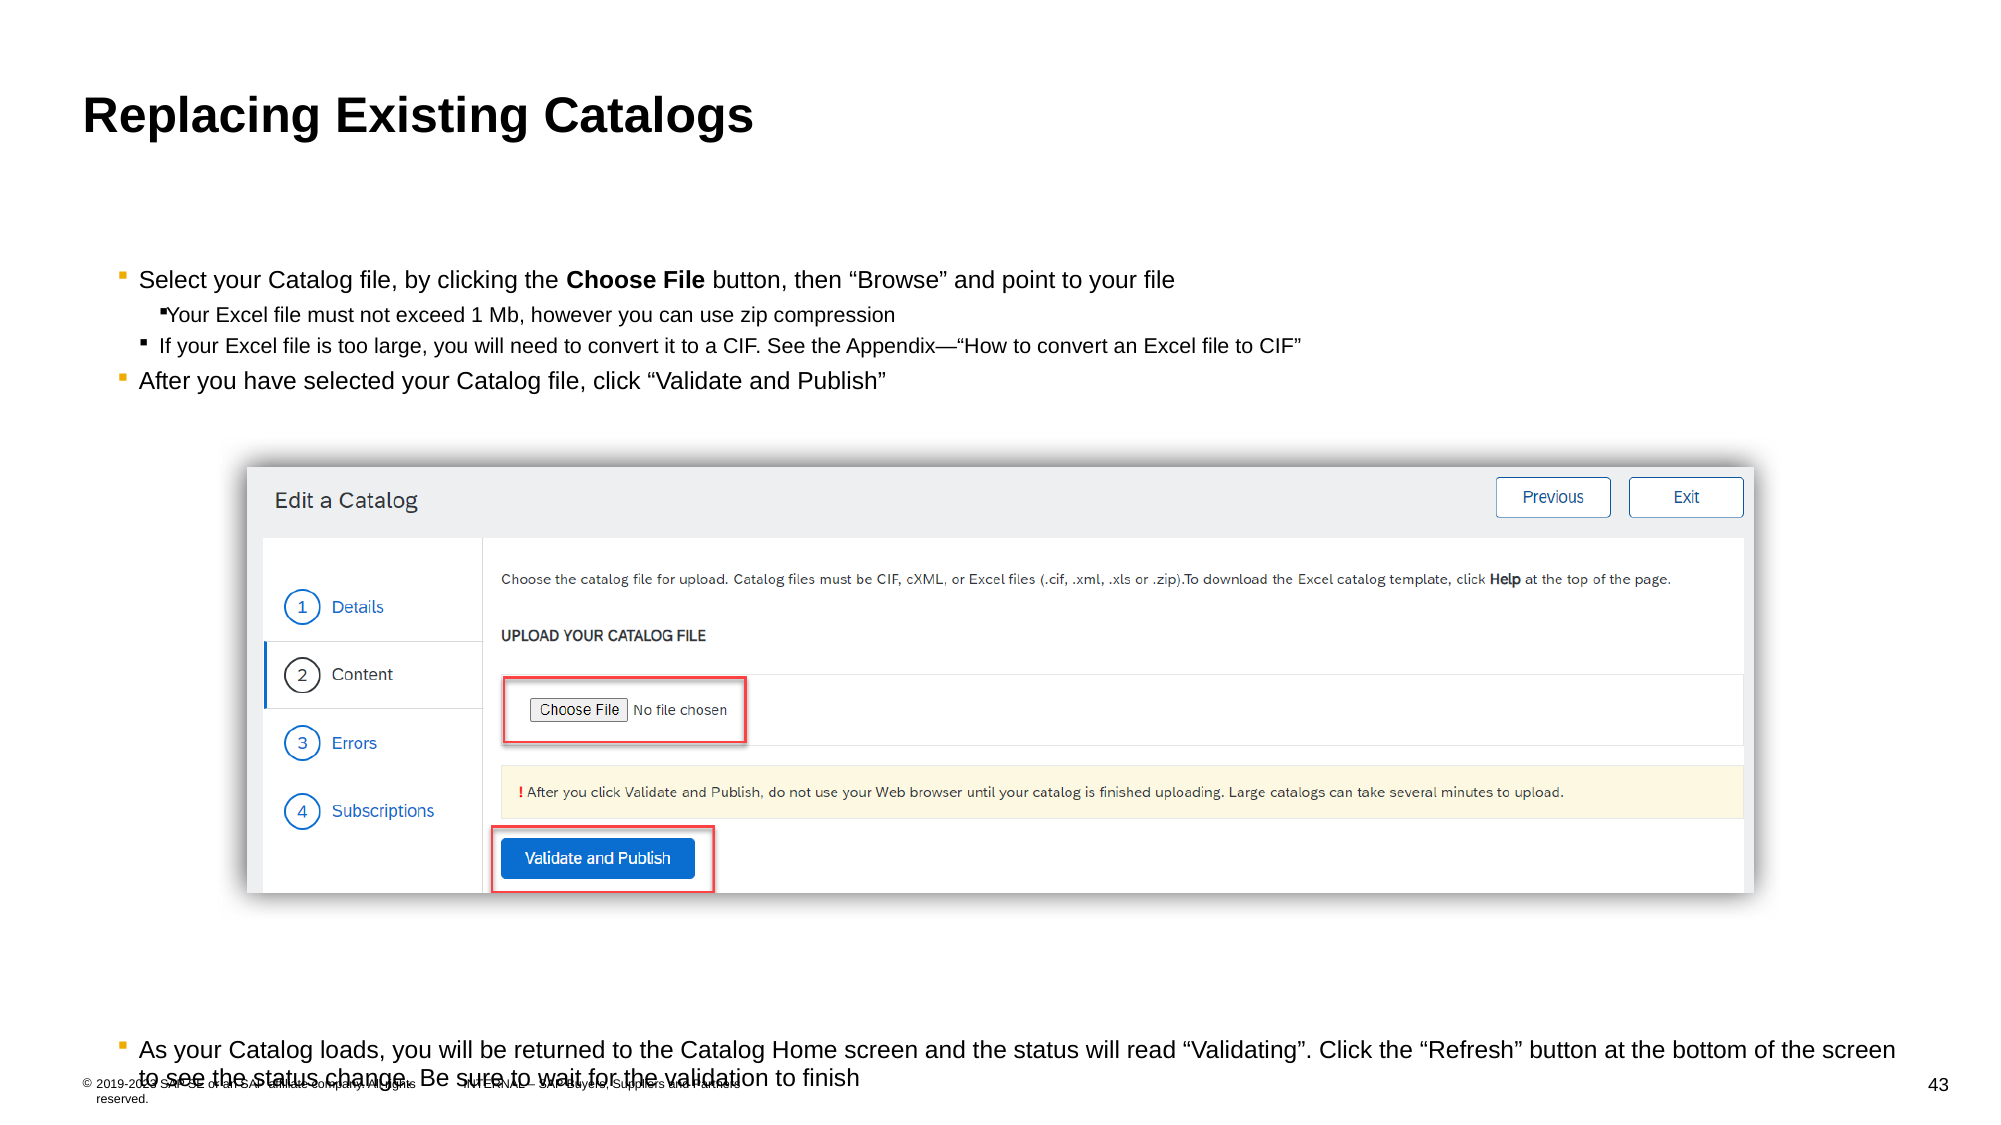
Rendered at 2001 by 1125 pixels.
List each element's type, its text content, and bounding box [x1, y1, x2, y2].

list Select your Catalog file, by clicking the Choose File button, then “Browse” and point to your file Your Excel file must not exceed 1 Mb, however you can use zip compression If your Excel file is too large, you will need to convert it to a CIF. See the Appendix—“How to convert an Excel file to CIF” After you have selected your Catalog file, click “Validate and Publish” As your Catalog loads, you will be returned to the Catalog Home screen and the status will read “Validating”. Click the “Refresh” button at the bottom of the screen to see the status change. Be sure to wait for the validation to finish [82, 265, 1918, 1094]
picture [246, 466, 1754, 893]
title Replacing Existing Catalogs [82, 82, 1918, 144]
